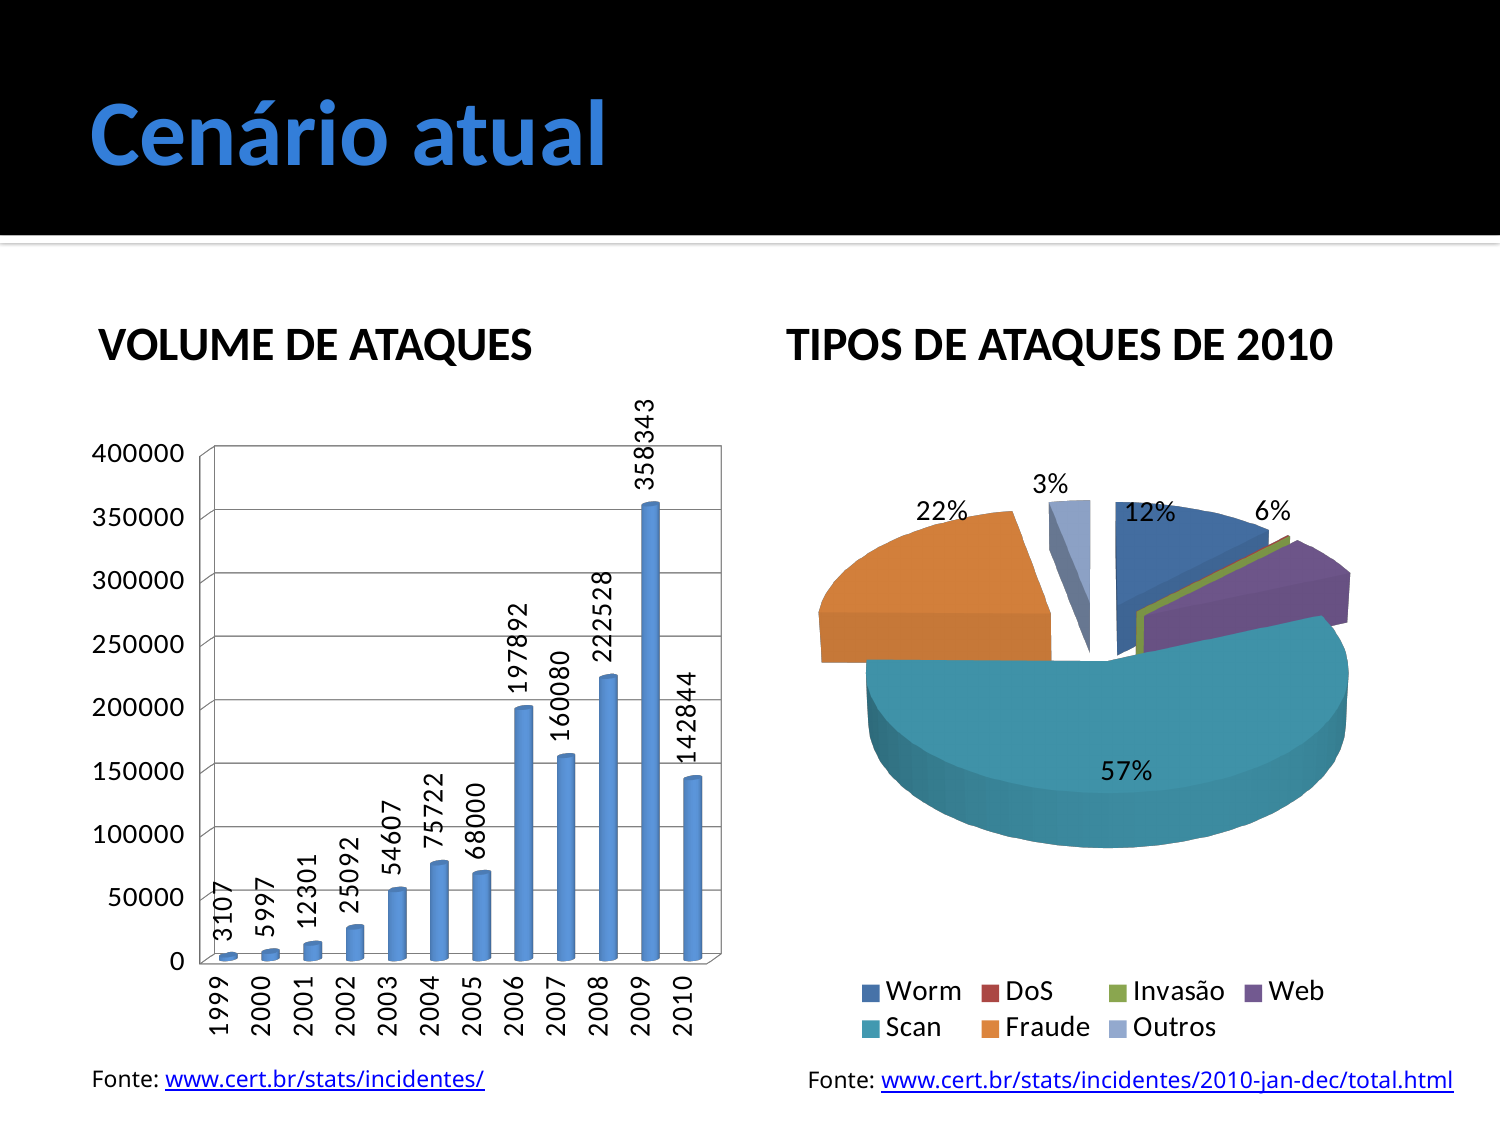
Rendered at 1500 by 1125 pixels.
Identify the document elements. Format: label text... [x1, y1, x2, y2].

chart [761, 401, 1425, 1050]
list Volume de ataques [75, 278, 738, 396]
list Tipos de ataques de 2010 [761, 278, 1425, 396]
title Cenário atual [75, 24, 1425, 231]
text_box Fonte: www.cert.br/stats/incidentes/2010-jan-dec/total.html [792, 1058, 1469, 1105]
chart [74, 401, 738, 1050]
text_box Fonte: www.cert.br/stats/incidentes/ [76, 1057, 500, 1103]
